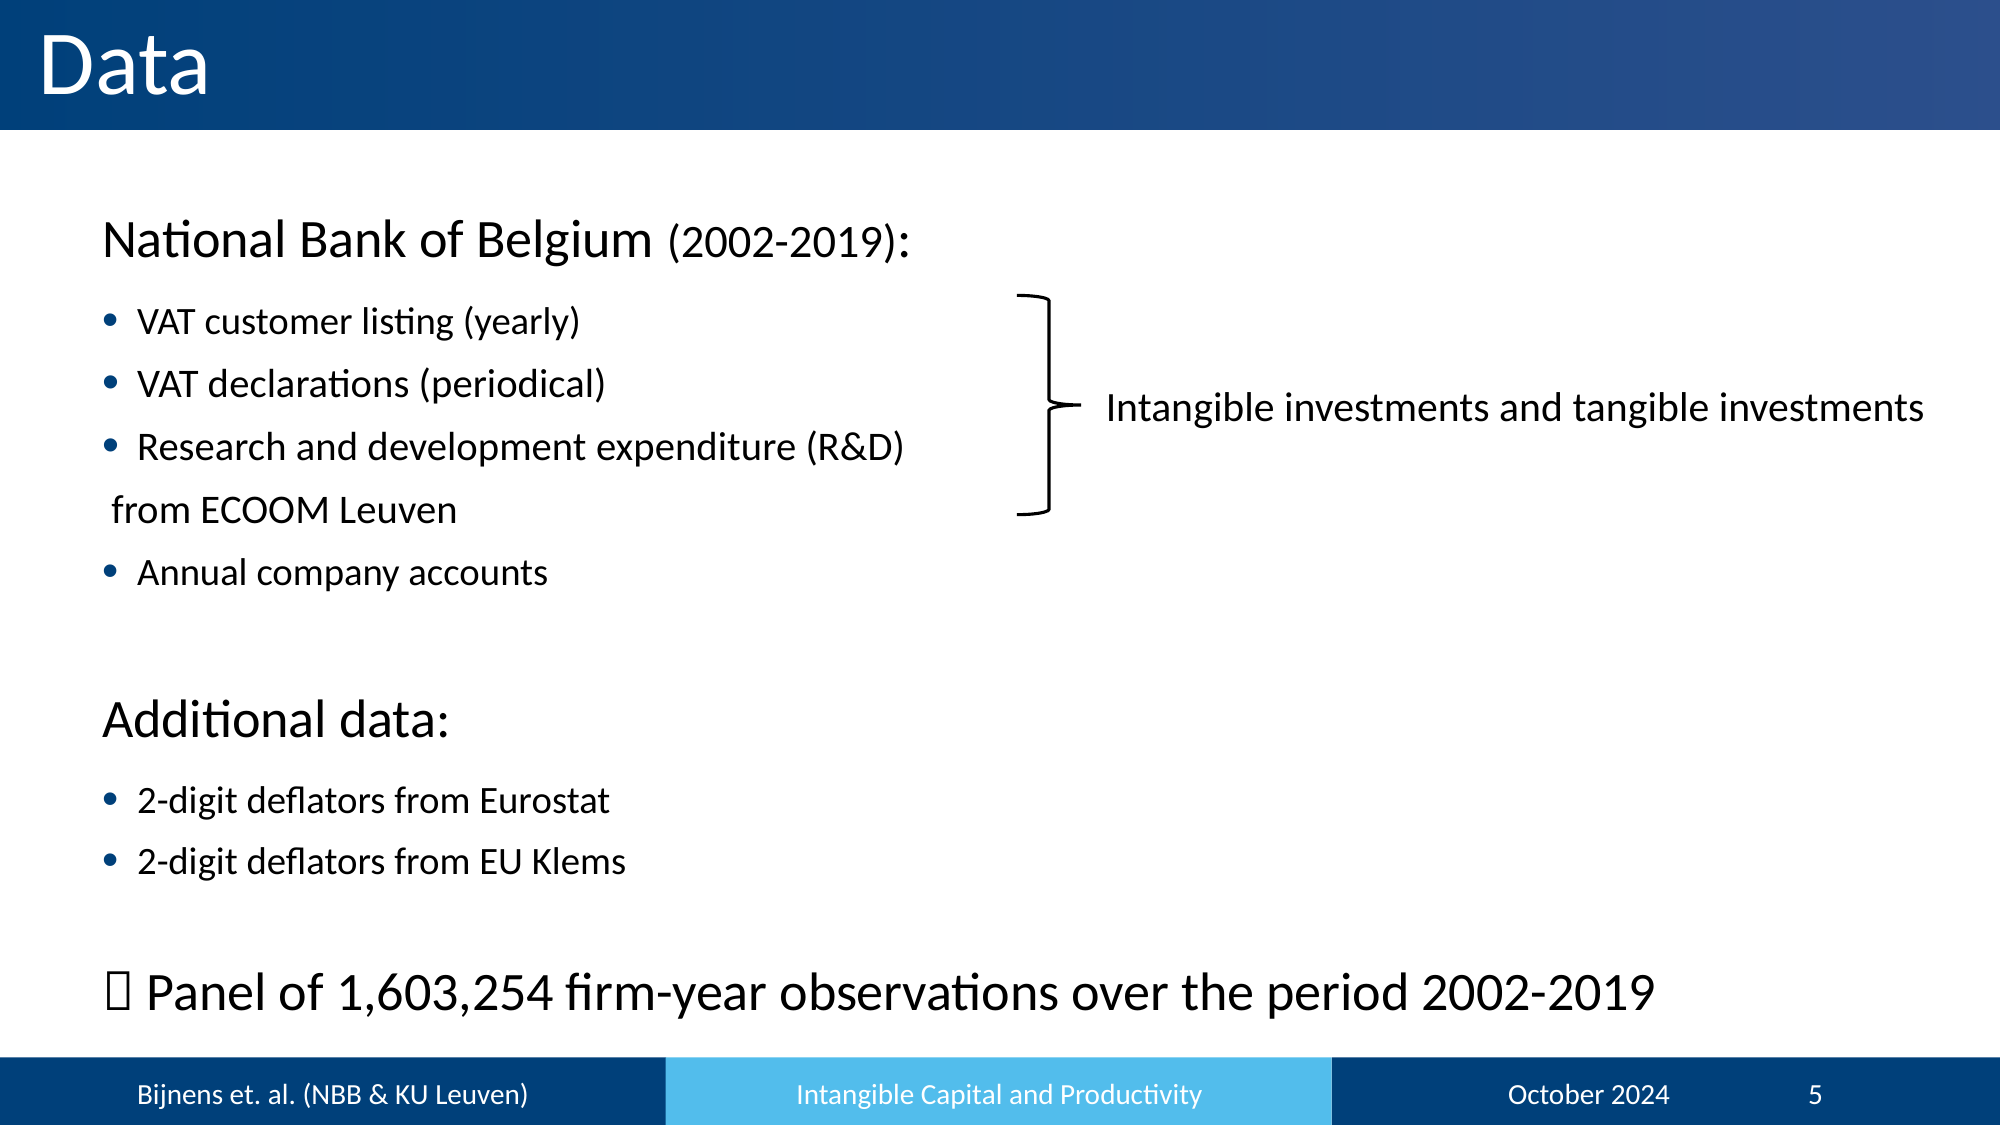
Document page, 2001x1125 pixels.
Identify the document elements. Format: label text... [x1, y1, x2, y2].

text_box Bijnens et. al. (NBB & KU Leuven) [0, 1067, 666, 1118]
text_box Intangible investments and tangible investments [1091, 372, 2000, 437]
title Data [0, 0, 2000, 130]
text_box [1016, 293, 1082, 517]
list National Bank of Belgium (2002-2019): VAT customer listing (yearly) VAT declarations (periodical) Research and development expenditure (R&D) from ECOOM Leuven Annual company accounts Additional data: 2-digit deflators from Eurostat 2-digit deflators from EU Klems  Panel of 1,603,254 firm-year observations over the period 2002-2019 [87, 203, 1961, 1035]
text_box Intangible Capital and Productivity [666, 1067, 1332, 1118]
text_box October 2024 5 [1332, 1067, 1999, 1118]
